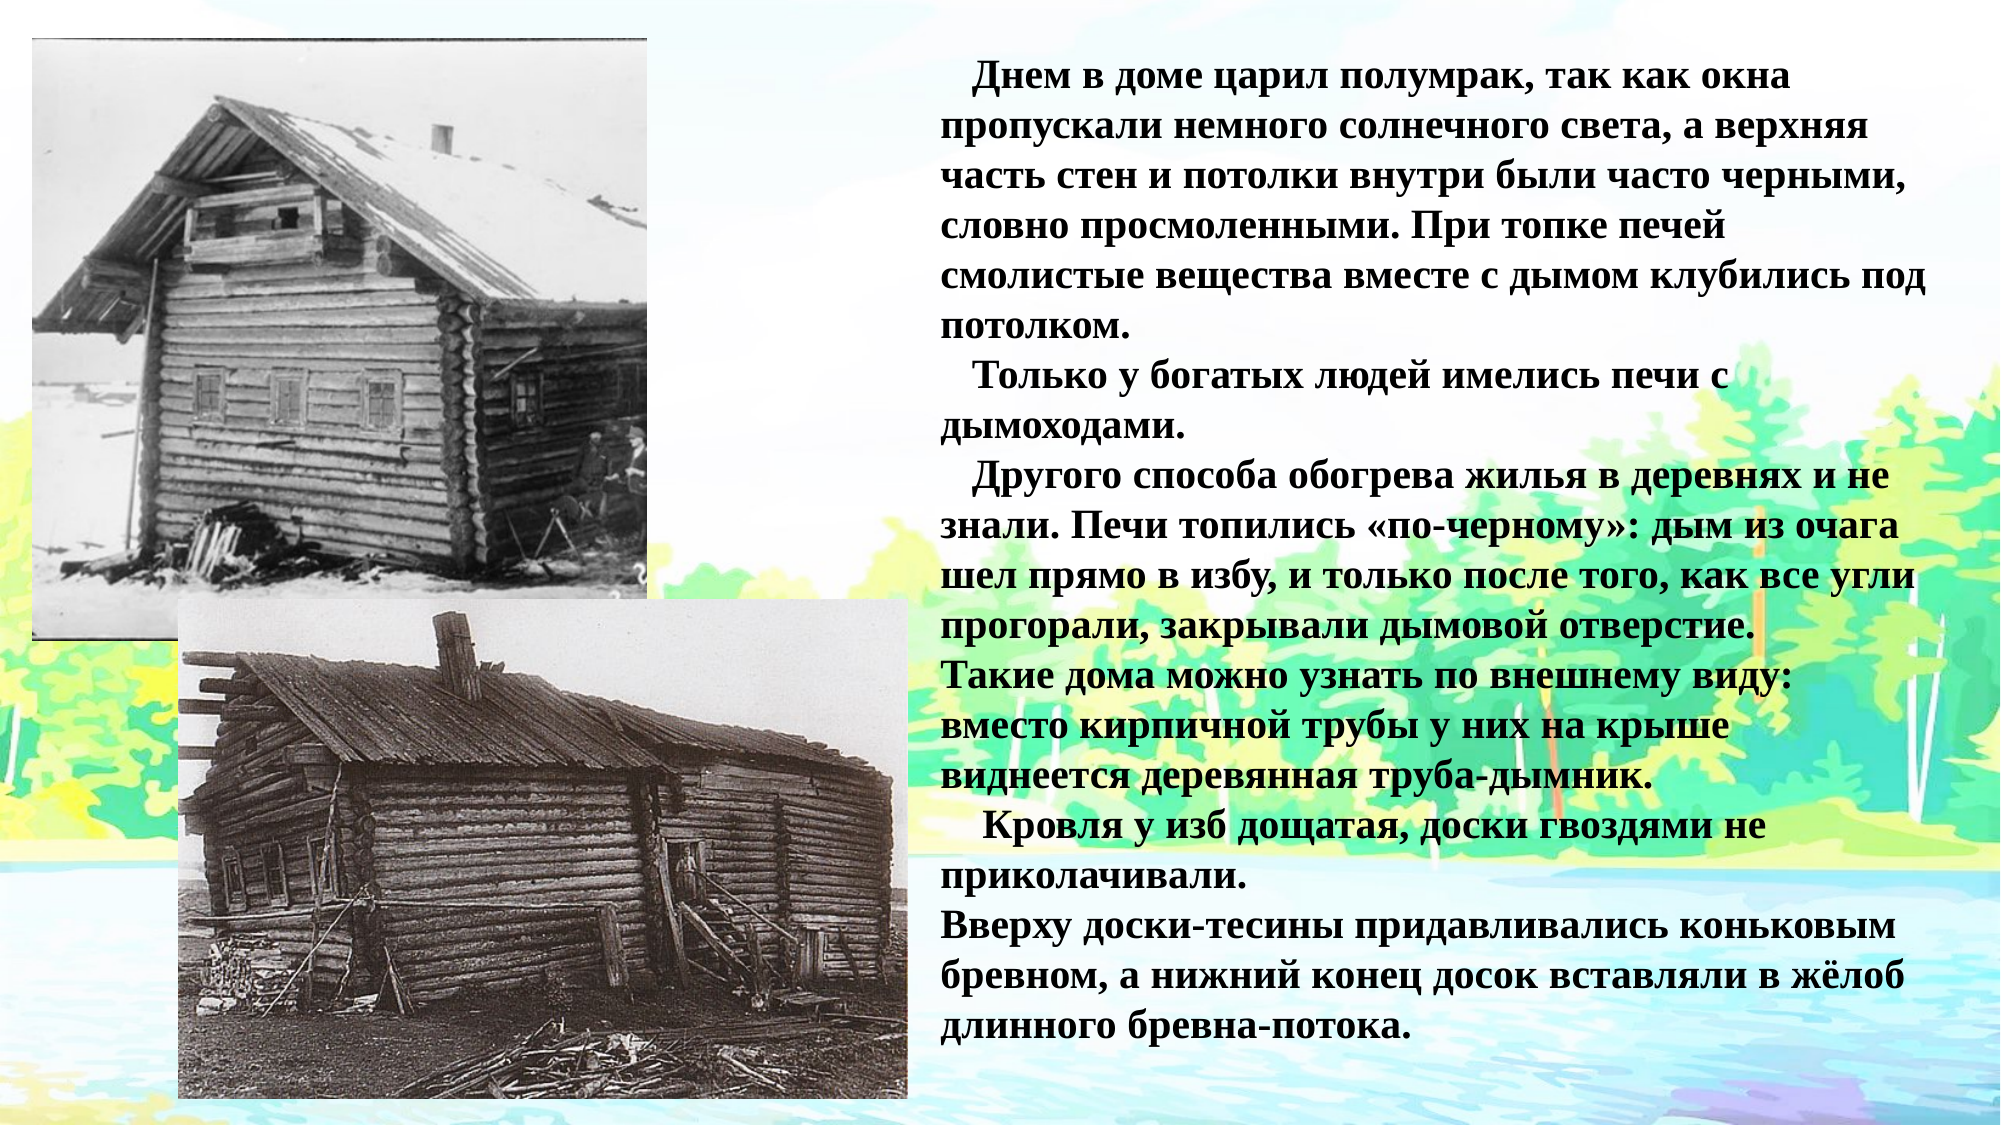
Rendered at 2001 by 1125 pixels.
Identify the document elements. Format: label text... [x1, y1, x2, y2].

text_box Днем в доме царил полумрак, так как окна пропускали немного солнечного света, а верхняя часть стен и потолки внутри были часто черными, словно просмоленными. При топке печей смолистые вещества вместе с дымом клубились под потолком. Только у богатых людей имелись печи с дымоходами. Другого способа обогрева жилья в деревнях и не знали. Печи топились «по-черному»: дым из очага шел прямо в избу, и только после того, как все угли прогорали, закрывали дымовой отверстие. Такие дома можно узнать по внешнему виду: вместо кирпичной трубы у них на крыше виднеется деревянная труба-дымник. Кровля у изб дощатая, доски гвоздями не приколачивали. Вверху доски-тесины придавливались коньковым бревном, а нижний конец досок вставляли в жёлоб длинного бревна-потока. [925, 38, 1943, 1055]
picture [0, 0, 2001, 1125]
